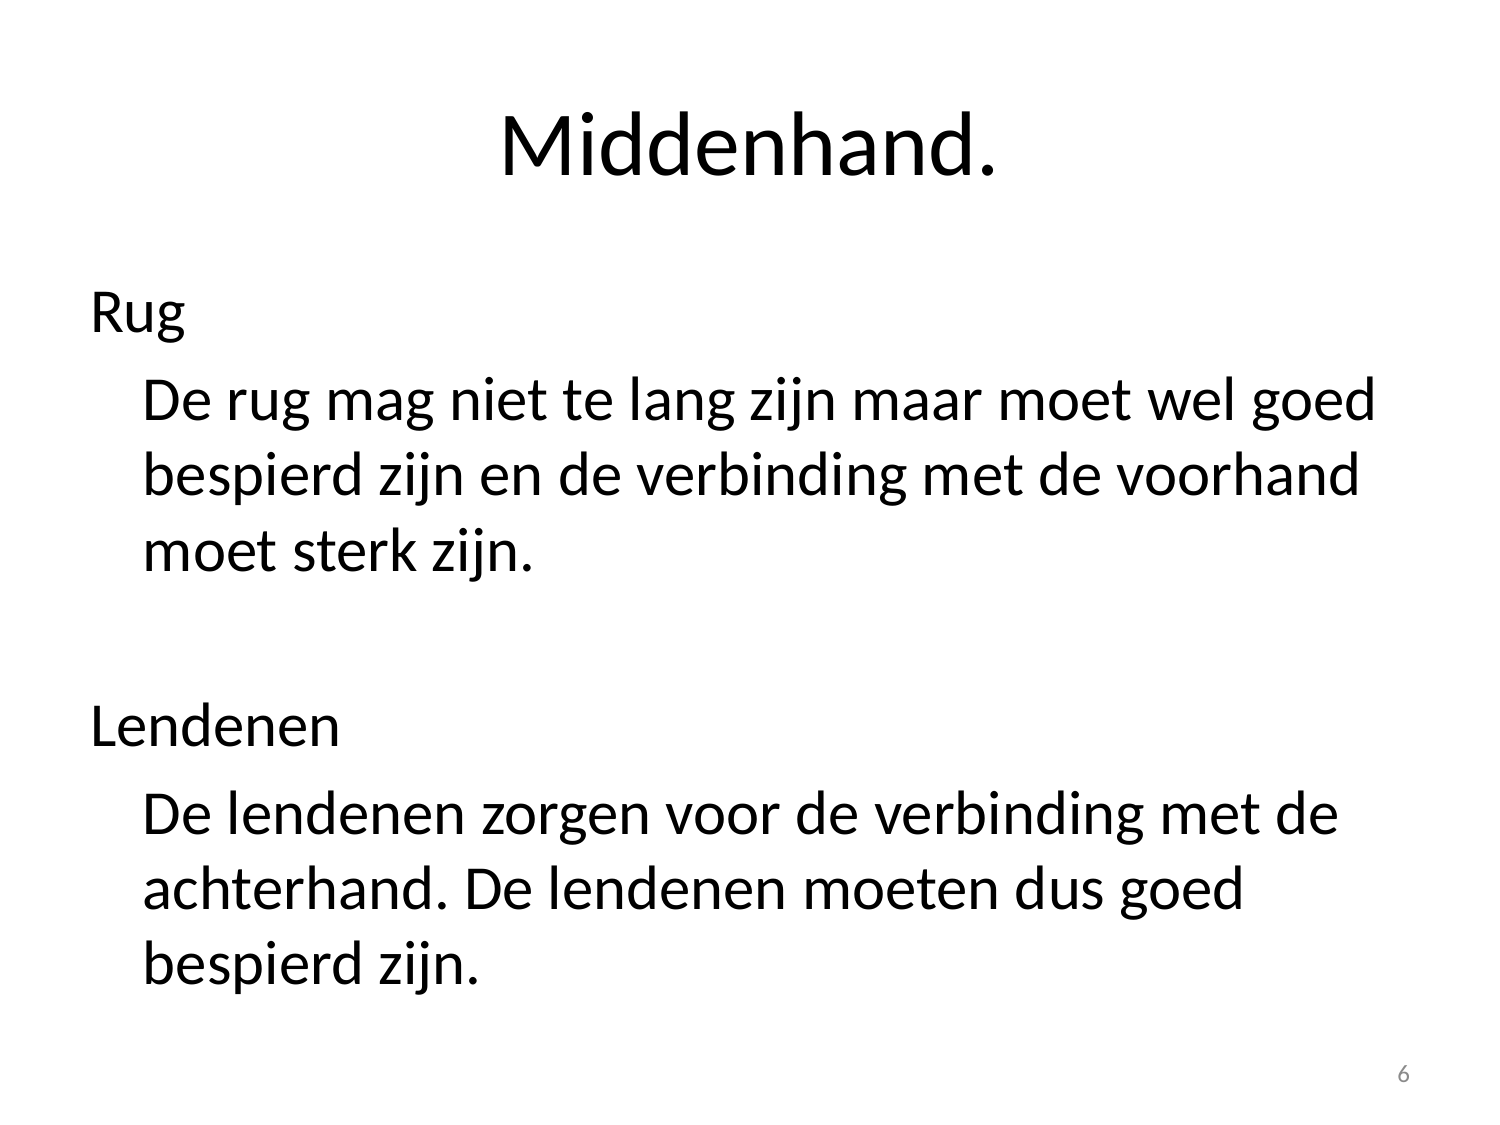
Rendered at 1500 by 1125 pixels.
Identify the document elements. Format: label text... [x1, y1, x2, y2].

list Rug De rug mag niet te lang zijn maar moet wel goed bespierd zijn en de verbinding met de voorhand moet sterk zijn. Lendenen De lendenen zorgen voor de verbinding met de achterhand. De lendenen moeten dus goed bespierd zijn. [75, 262, 1425, 1005]
title Middenhand. [75, 45, 1425, 233]
slide_number 6 [1074, 1042, 1425, 1103]
